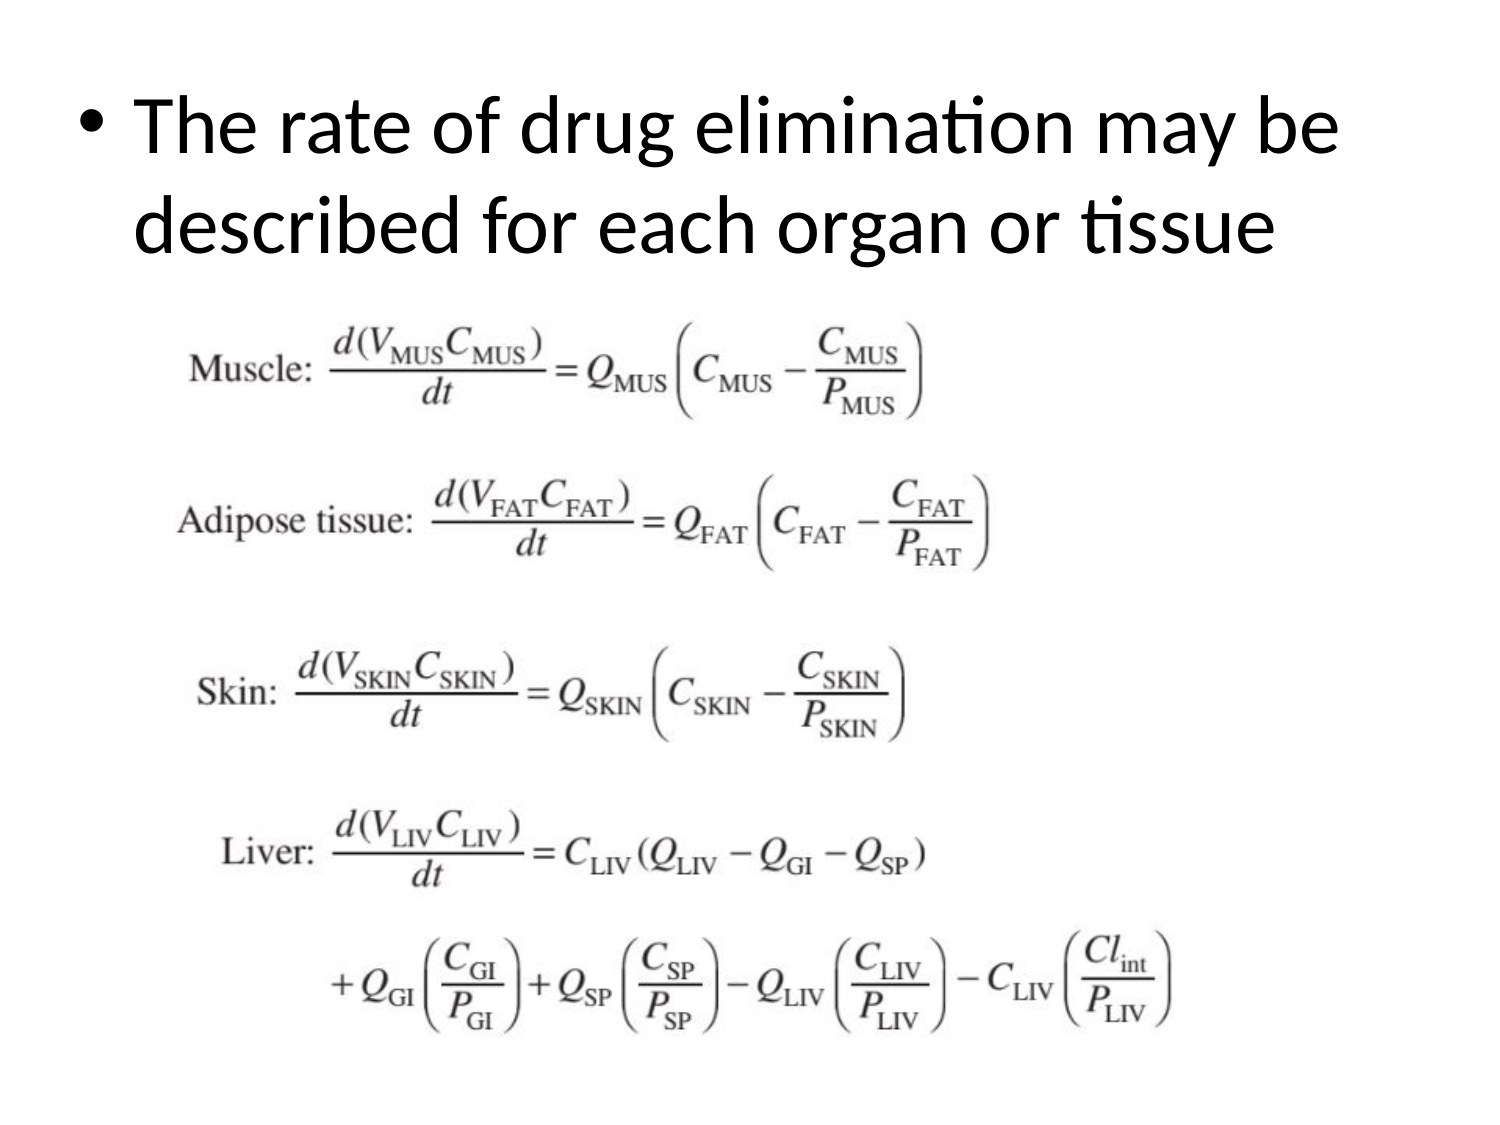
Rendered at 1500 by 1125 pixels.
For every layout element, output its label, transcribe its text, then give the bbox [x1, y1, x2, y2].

picture [174, 285, 996, 588]
list The rate of drug elimination may be described for each organ or tissue [62, 62, 1413, 1050]
picture [174, 591, 1226, 1063]
